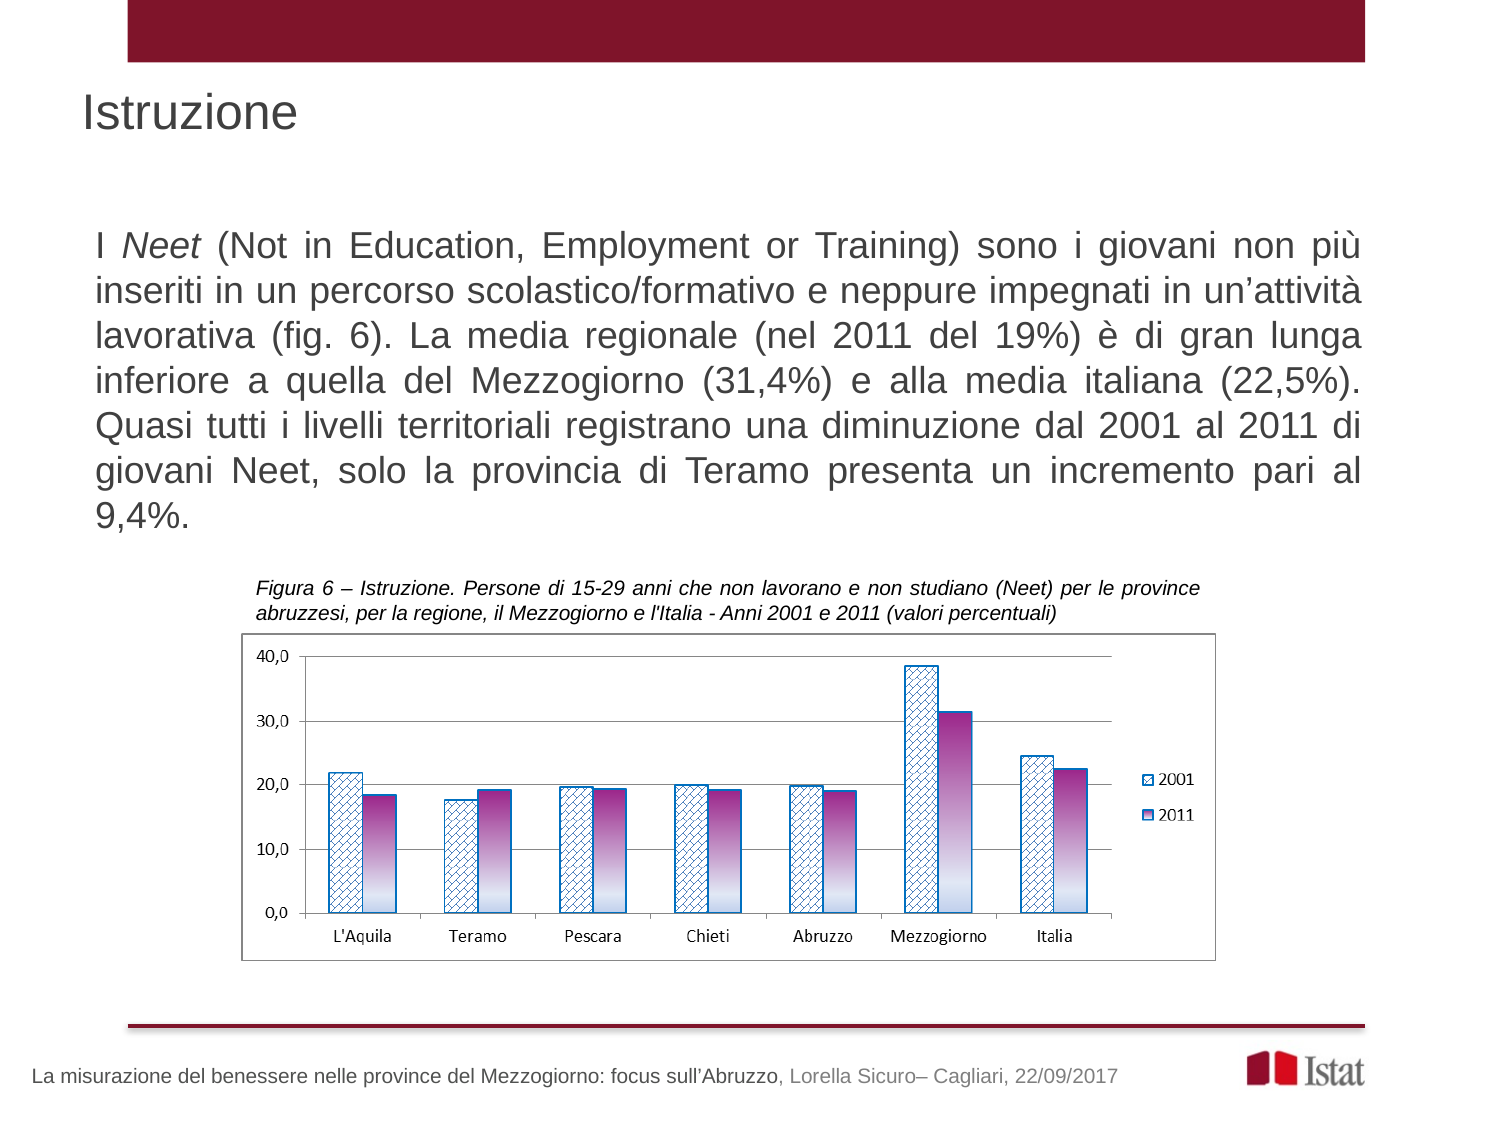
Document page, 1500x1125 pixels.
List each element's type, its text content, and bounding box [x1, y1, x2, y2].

picture [1239, 1040, 1373, 1097]
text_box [240, 567, 1216, 961]
text_box Istruzione [66, 71, 1304, 147]
text_box I Neet (Not in Education, Employment or Training) sono i giovani non più inseriti in un percorso scolastico/formativo e neppure impegnati in un’attività lavorativa (fig. 6). La media regionale (nel 2011 del 19%) è di gran lunga inferiore a quella del Mezzogiorno (31,4%) e alla media italiana (22,5%). Quasi tutti i livelli territoriali registrano una diminuzione dal 2001 al 2011 di giovani Neet, solo la provincia di Teramo presenta un incremento pari al 9,4%. [80, 214, 1377, 544]
text_box La misurazione del benessere nelle province del Mezzogiorno: focus sull’Abruzzo, Lorella Sicuro– Cagliari, 22/09/2017 [16, 1055, 1234, 1096]
